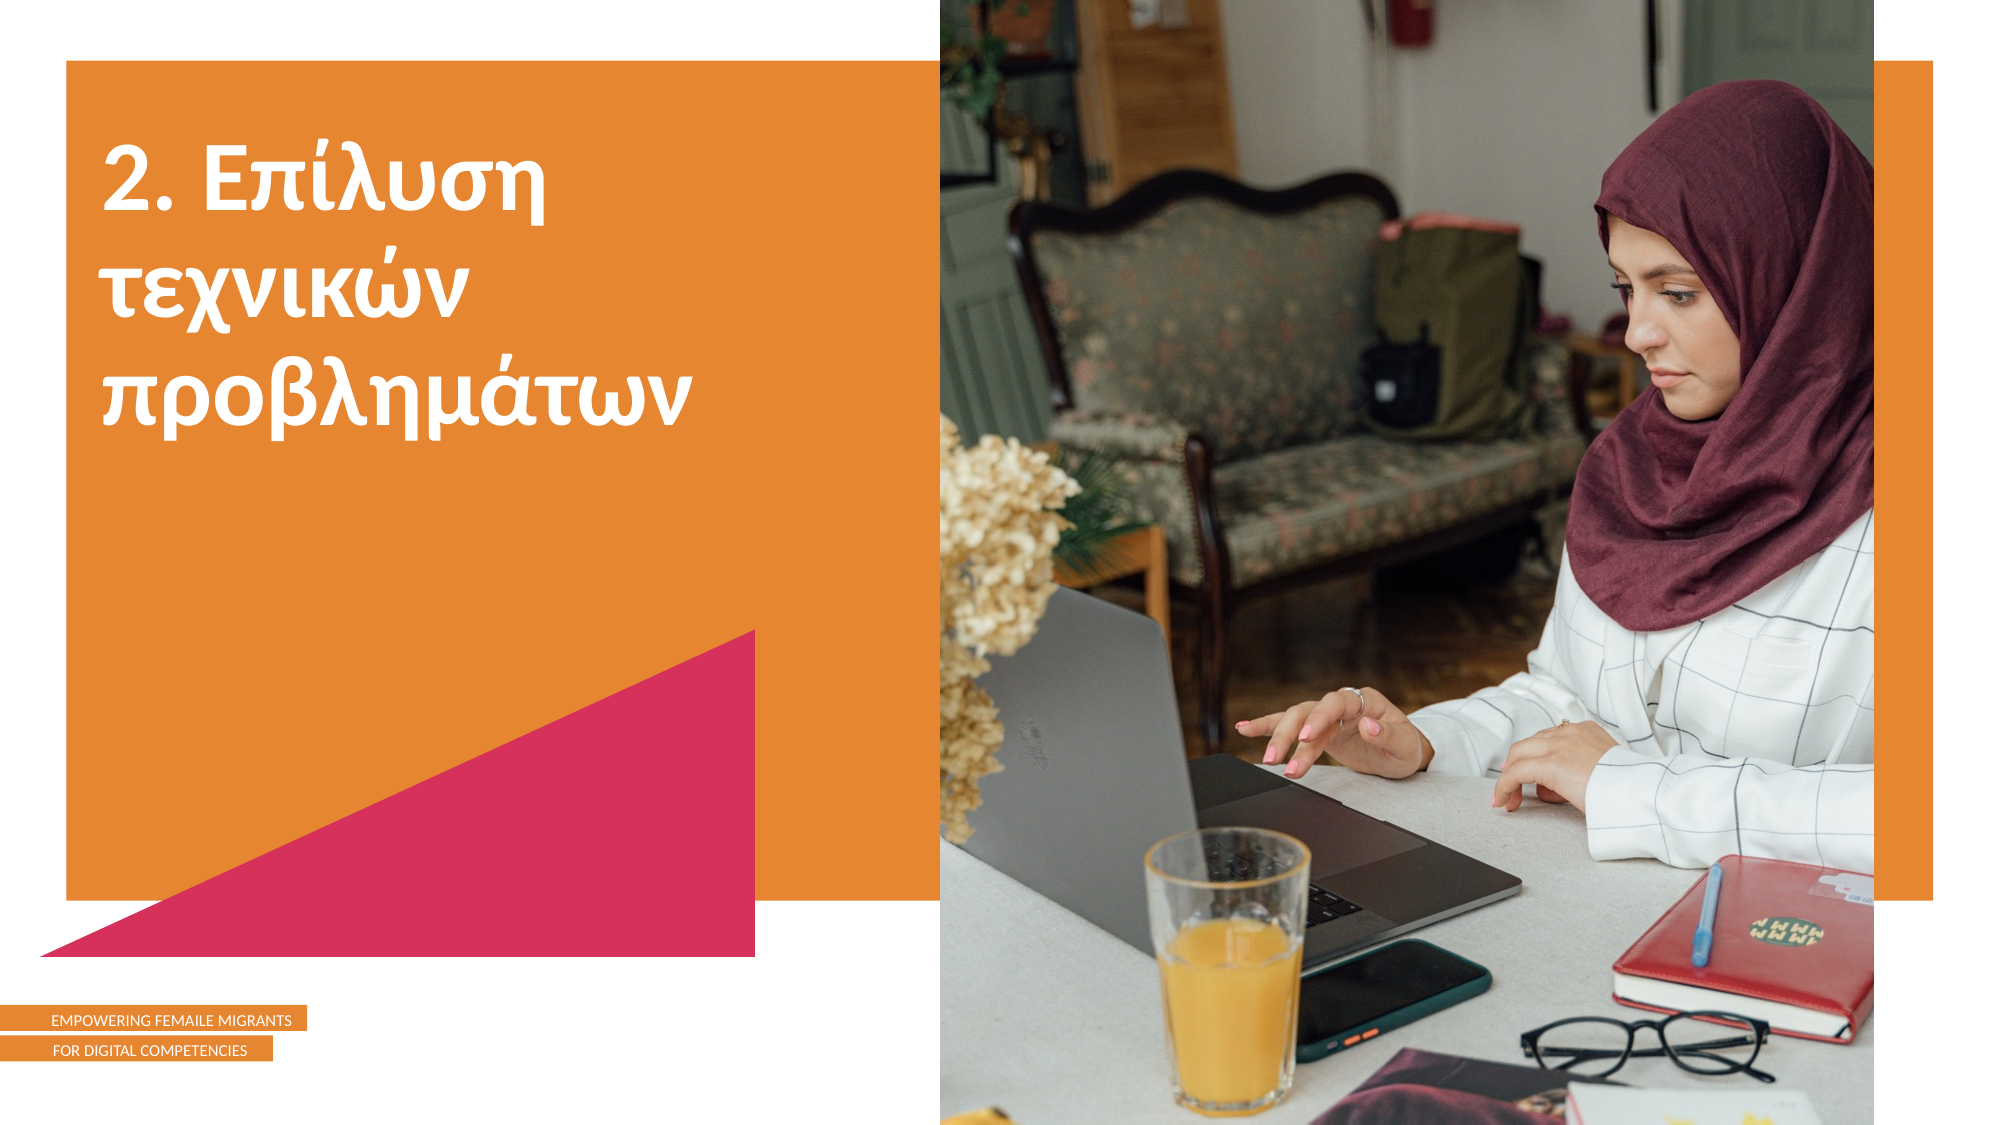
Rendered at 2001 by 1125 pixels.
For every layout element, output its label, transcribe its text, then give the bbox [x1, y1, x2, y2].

text_box 2. Επίλυση τεχνικών προβλημάτων [86, 116, 908, 463]
picture [940, 0, 1874, 1125]
